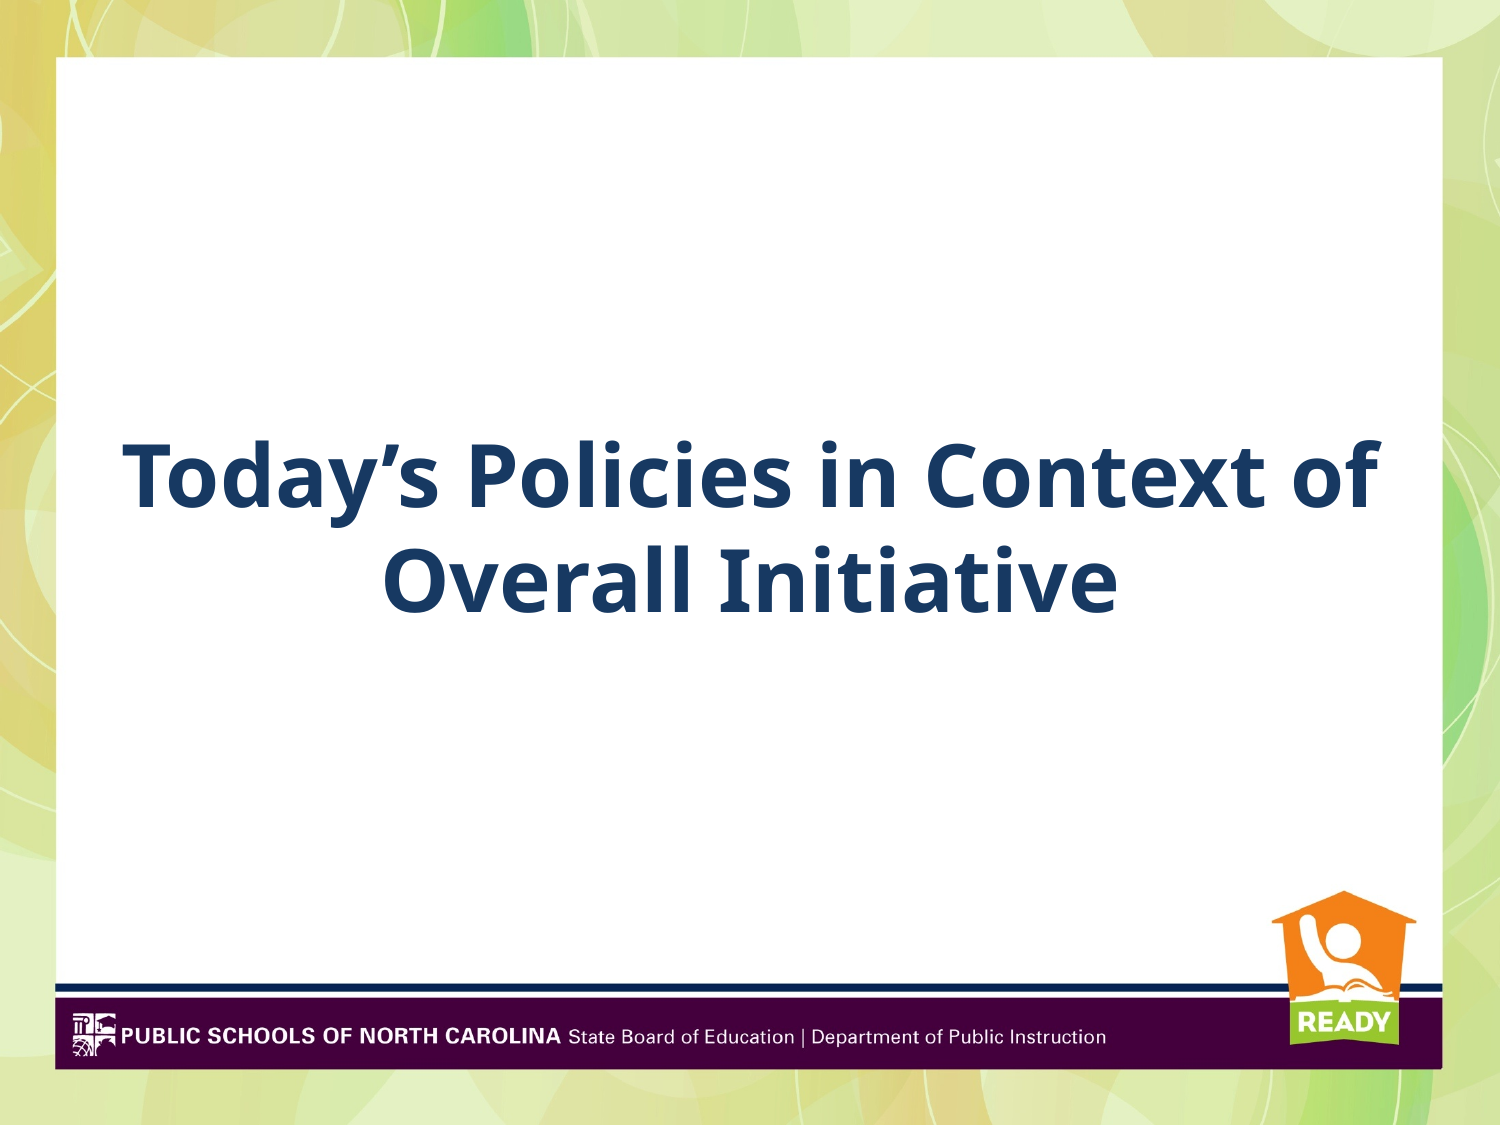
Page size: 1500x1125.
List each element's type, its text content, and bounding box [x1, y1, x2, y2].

picture [0, 0, 1500, 1125]
title Today’s Policies in Context of Overall Initiative [87, 399, 1413, 650]
